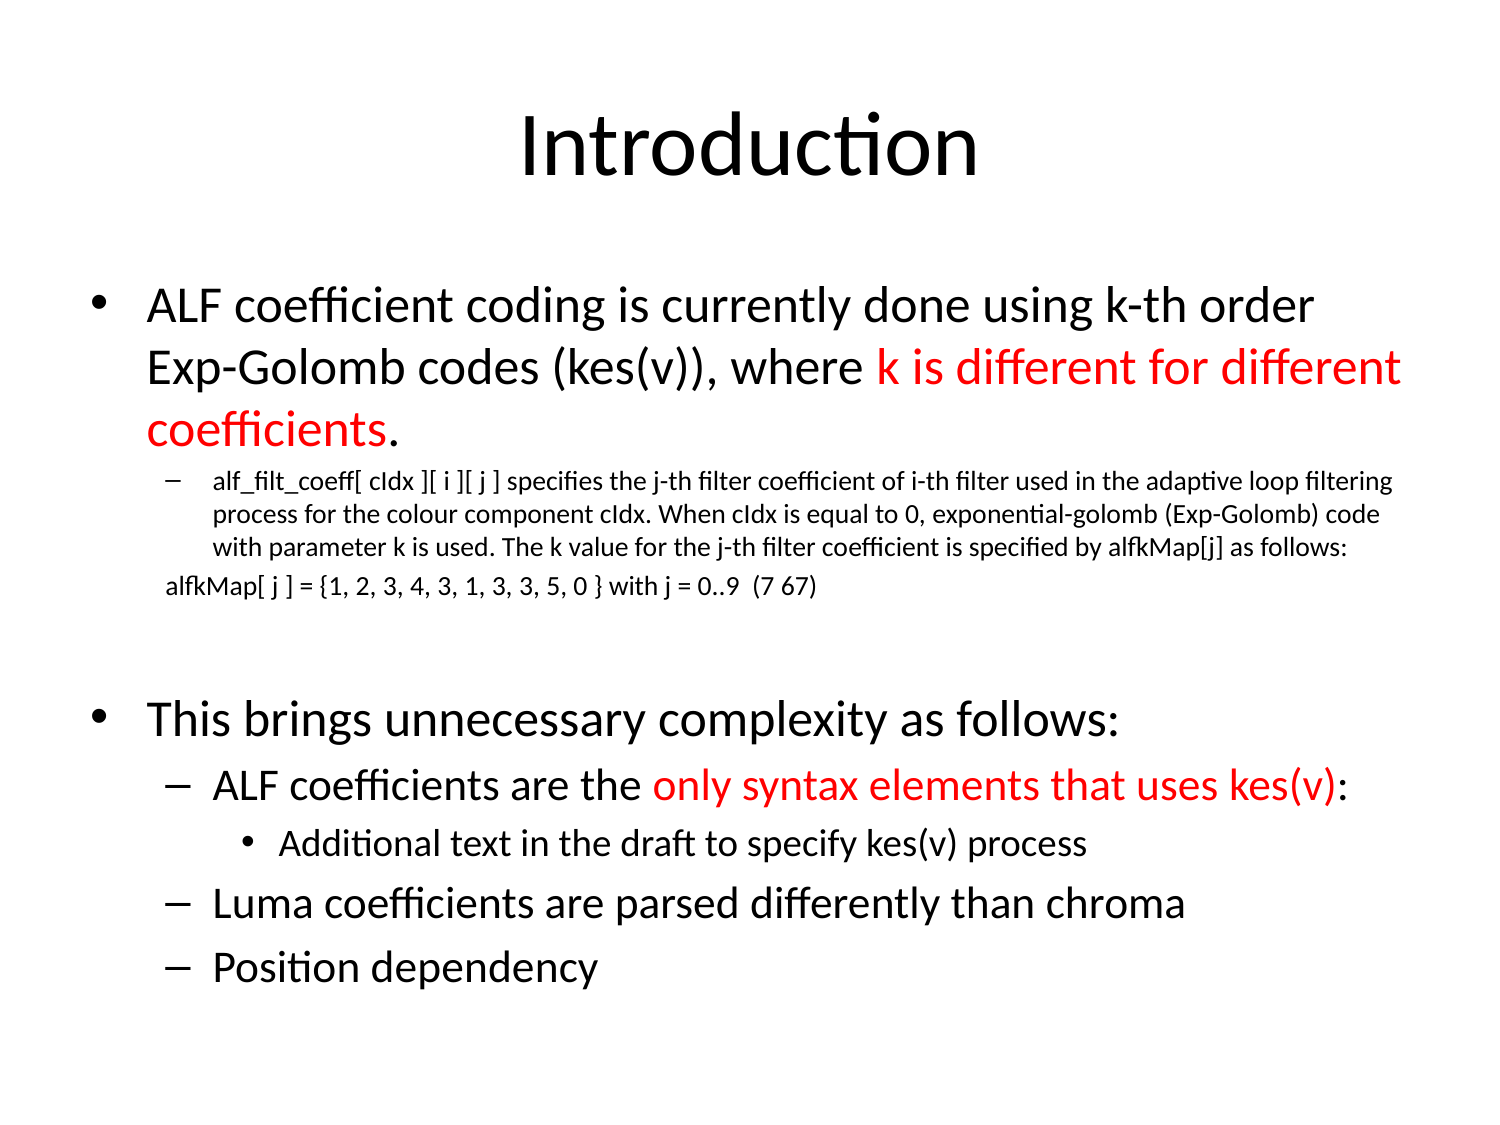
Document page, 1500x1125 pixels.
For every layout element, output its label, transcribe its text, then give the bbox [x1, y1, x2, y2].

title Introduction [75, 45, 1425, 233]
list ALF coefficient coding is currently done using k-th order Exp-Golomb codes (kes(v)), where k is different for different coefficients. alf_filt_coeff[ cIdx ][ i ][ j ] specifies the j-th filter coefficient of i-th filter used in the adaptive loop filtering process for the colour component cIdx. When cIdx is equal to 0, exponential-golomb (Exp-Golomb) code with parameter k is used. The k value for the j-th filter coefficient is specified by alfkMap[j] as follows: alfkMap[ j ] = {1, 2, 3, 4, 3, 1, 3, 3, 5, 0 } with j = 0..9 (7 67) This brings unnecessary complexity as follows: ALF coefficients are the only syntax elements that uses kes(v): Additional text in the draft to specify kes(v) process Luma coefficients are parsed differently than chroma Position dependency [75, 262, 1425, 1005]
